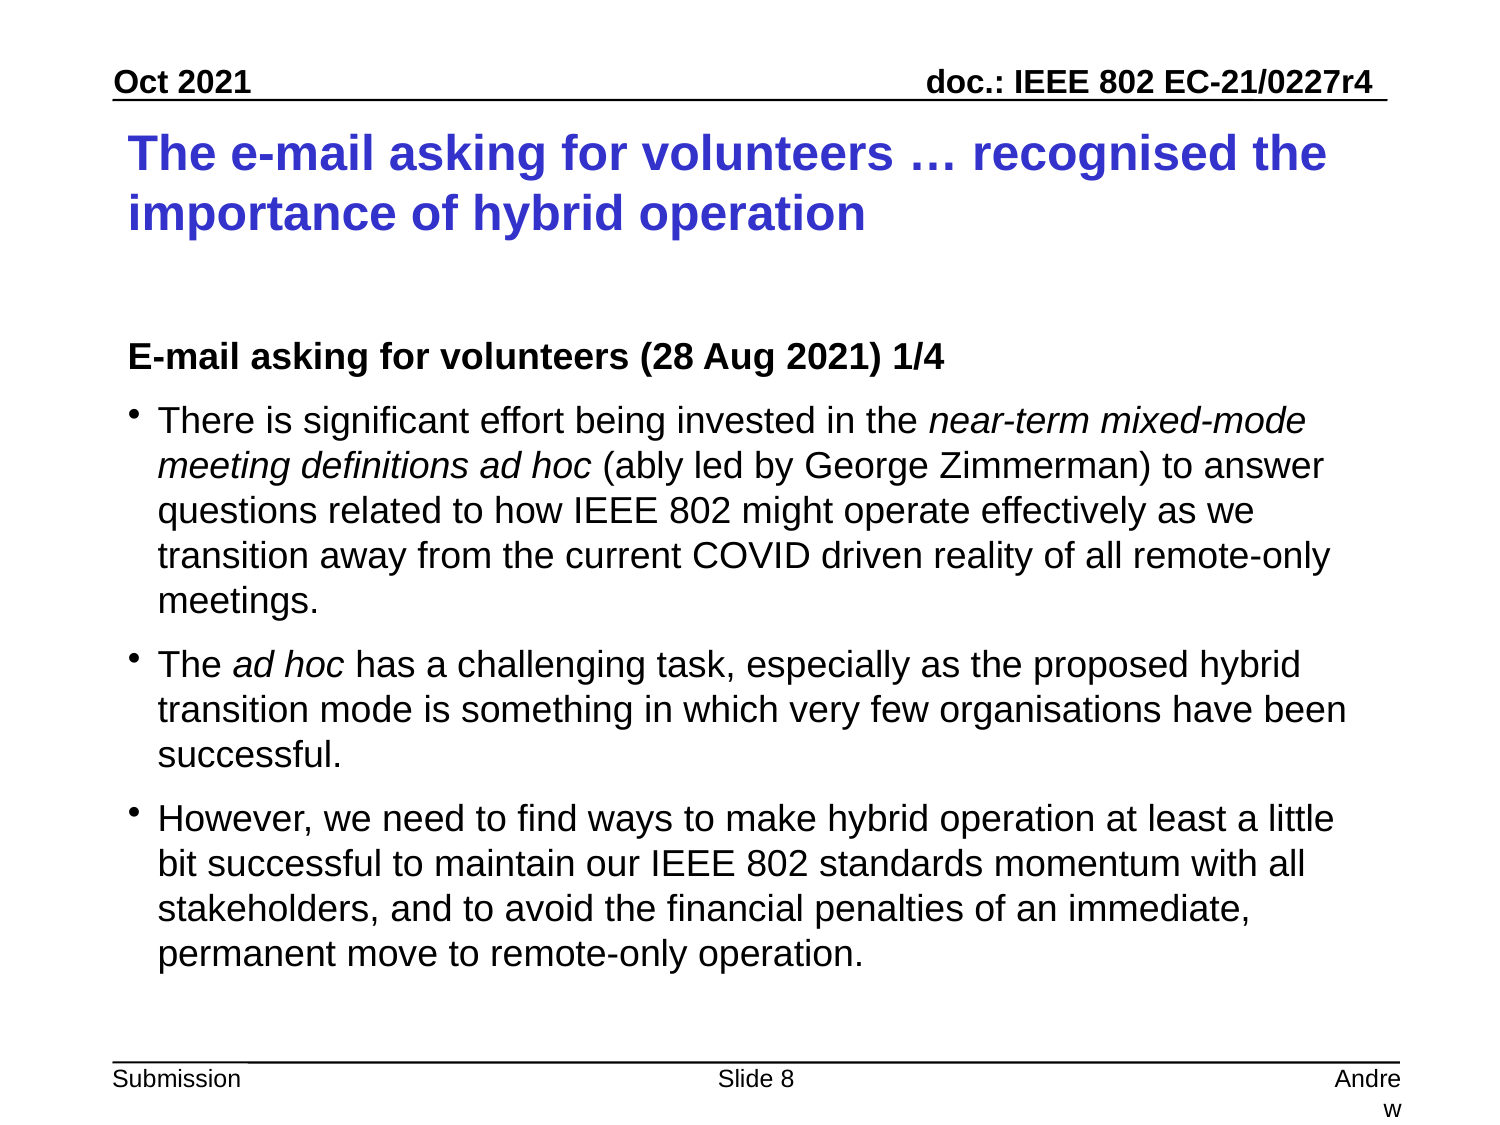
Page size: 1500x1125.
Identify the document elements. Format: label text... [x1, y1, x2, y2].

list E-mail asking for volunteers (28 Aug 2021) 1/4 There is significant effort being invested in the near-term mixed-mode meeting definitions ad hoc (ably led by George Zimmerman) to answer questions related to how IEEE 802 might operate effectively as we transition away from the current COVID driven reality of all remote-only meetings. The ad hoc has a challenging task, especially as the proposed hybrid transition mode is something in which very few organisations have been successful. However, we need to find ways to make hybrid operation at least a little bit successful to maintain our IEEE 802 standards momentum with all stakeholders, and to avoid the financial penalties of an immediate, permanent move to remote-only operation. [112, 324, 1388, 1000]
title The e-mail asking for volunteers … recognised the importance of hybrid operation [112, 112, 1388, 288]
slide_number Slide 8 [709, 1061, 803, 1093]
footer Andrew Myles, Cisco [1320, 1061, 1402, 1093]
